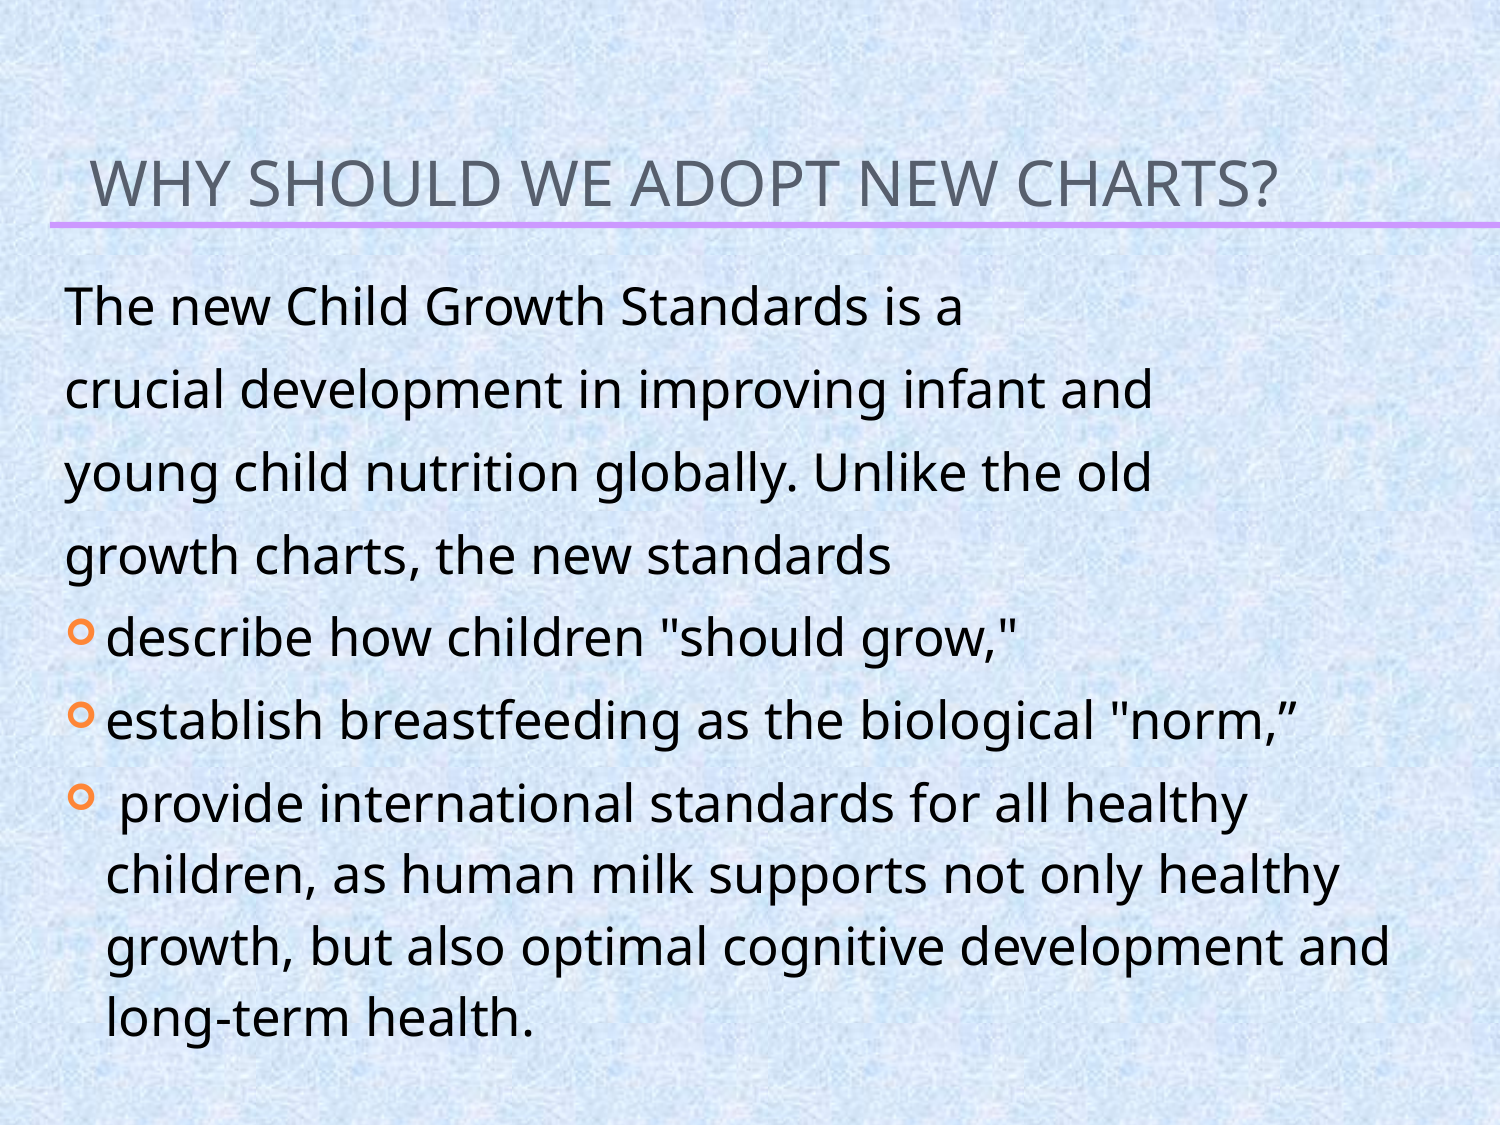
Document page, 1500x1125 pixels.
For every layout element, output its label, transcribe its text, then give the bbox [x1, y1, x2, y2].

title Why should we adopt new charts? [75, 226, 1300, 233]
list The new Child Growth Standards is a crucial development in improving infant and young child nutrition globally. Unlike the old growth charts, the new standards describe how children "should grow," establish breastfeeding as the biological "norm,” provide international standards for all healthy children, as human milk supports not only healthy growth, but also optimal cognitive development and long-term health. [50, 262, 1438, 1062]
title Why should we adopt new charts? [75, 45, 1300, 225]
picture [0, 0, 1500, 1125]
